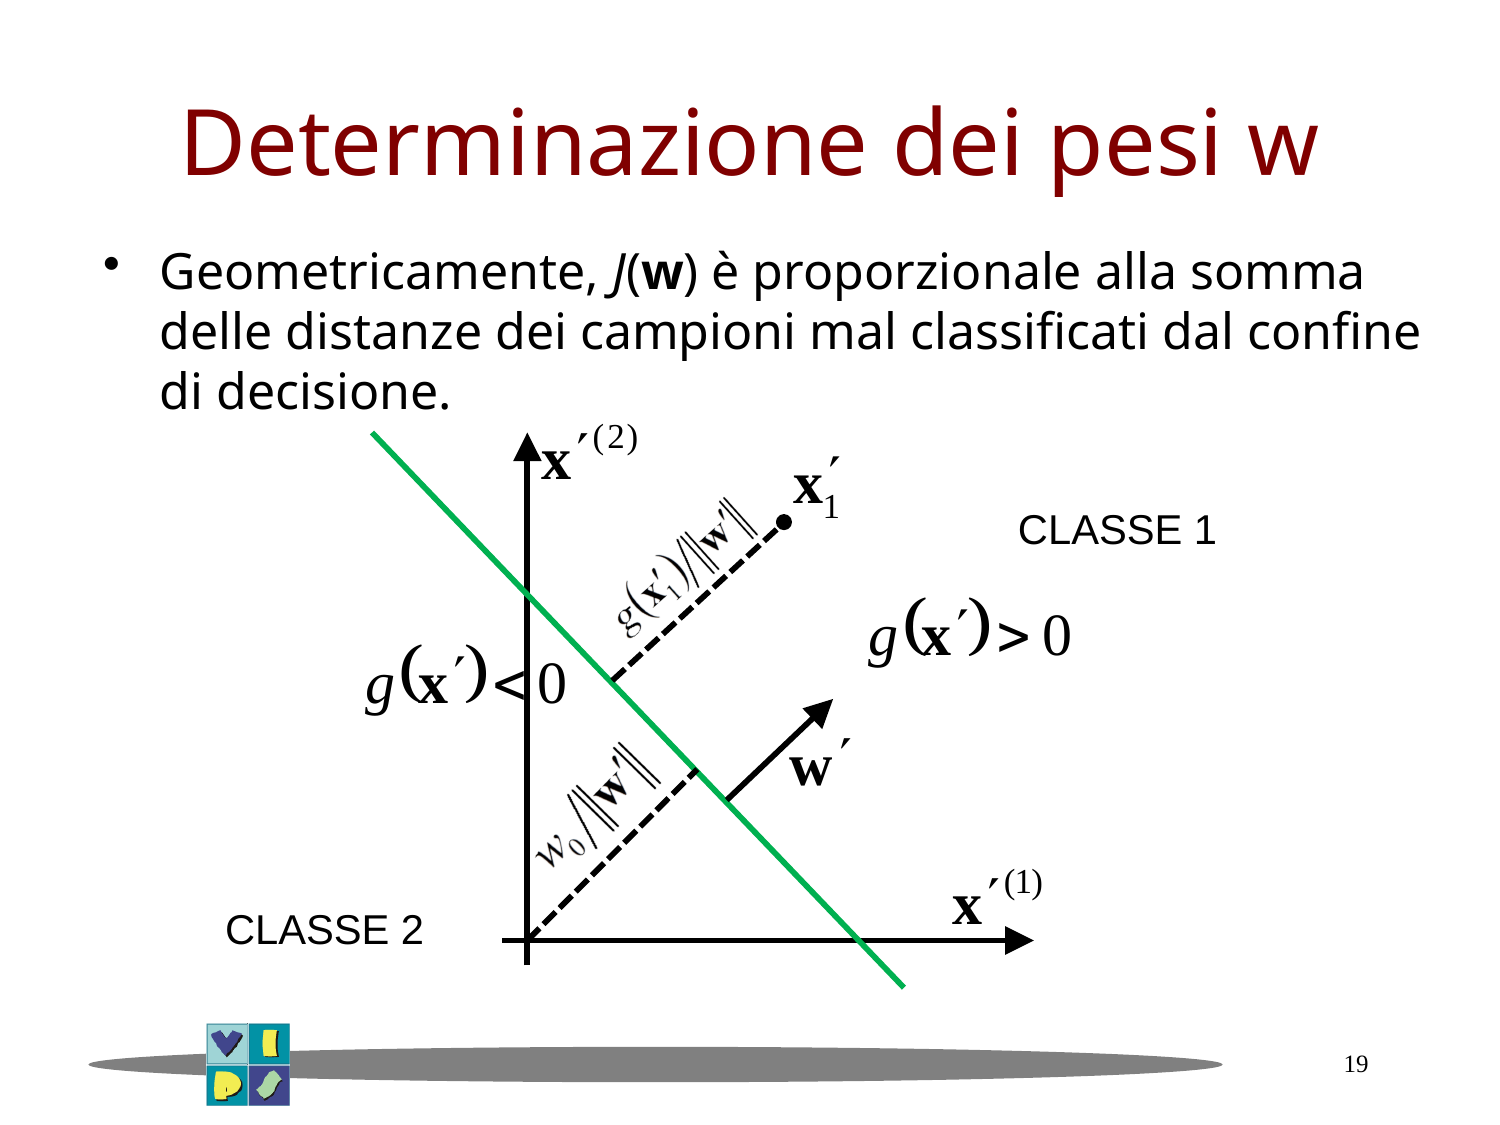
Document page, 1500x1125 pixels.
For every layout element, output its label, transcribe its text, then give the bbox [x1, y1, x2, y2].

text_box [856, 595, 1082, 681]
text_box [352, 642, 579, 729]
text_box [527, 768, 698, 941]
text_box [726, 698, 834, 801]
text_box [612, 527, 779, 681]
text_box CLASSE 2 [210, 895, 366, 961]
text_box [531, 409, 648, 516]
picture [206, 1023, 290, 1106]
text_box CLASSE 1 [1003, 495, 1233, 561]
picture [588, 534, 772, 604]
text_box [780, 729, 861, 801]
title Determinazione dei pesi w [75, 45, 1425, 233]
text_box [371, 432, 905, 988]
picture [510, 772, 669, 853]
list Geometricamente, J(w) è proporzionale alla somma delle distanze dei campioni mal classificati dal confine di decisione. [88, 231, 1439, 975]
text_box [783, 442, 850, 529]
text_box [943, 854, 1054, 961]
slide_number 19 [1033, 1039, 1384, 1118]
